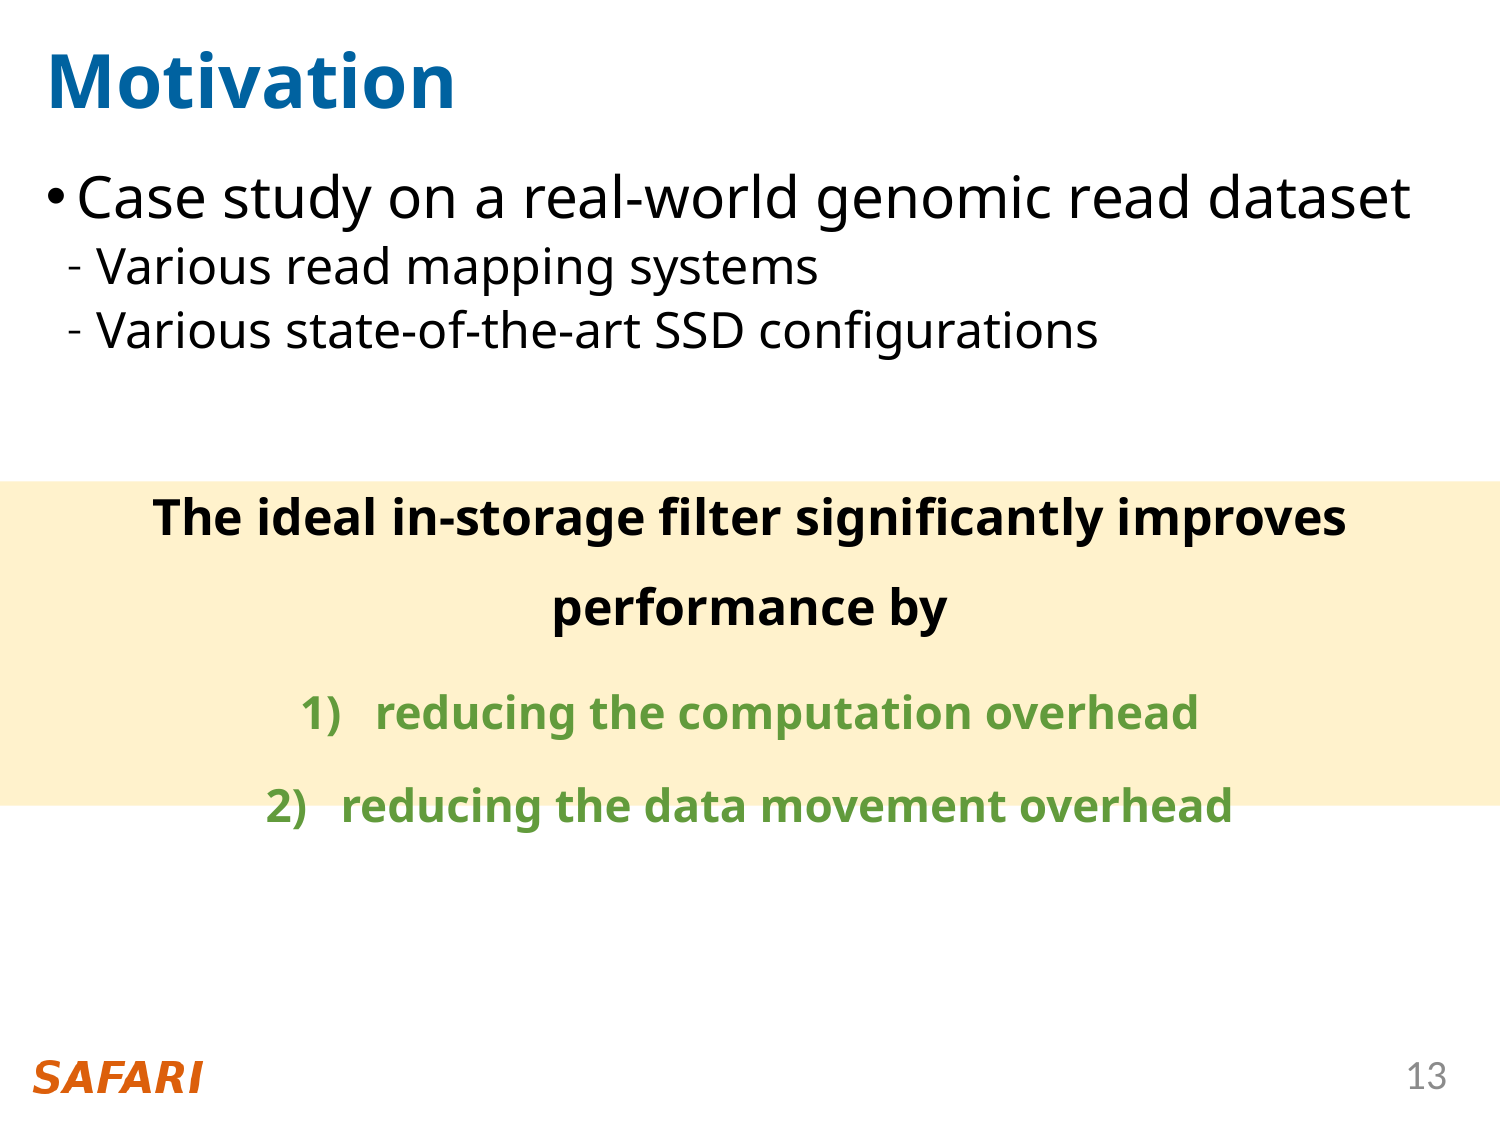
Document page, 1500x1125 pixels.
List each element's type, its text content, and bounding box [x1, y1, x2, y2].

list Case study on a real-world genomic read dataset Various read mapping systems Various state-of-the-art SSD configurations [31, 160, 1475, 480]
picture [31, 1051, 209, 1104]
text_box The ideal in-storage filter significantly improves performance by reducing the computation overhead reducing the data movement overhead [0, 480, 1500, 807]
title Motivation [31, 15, 1475, 143]
list Case study on a real-world genomic read dataset Various read mapping systems Various state-of-the-art SSD configurations [31, 807, 1475, 1043]
